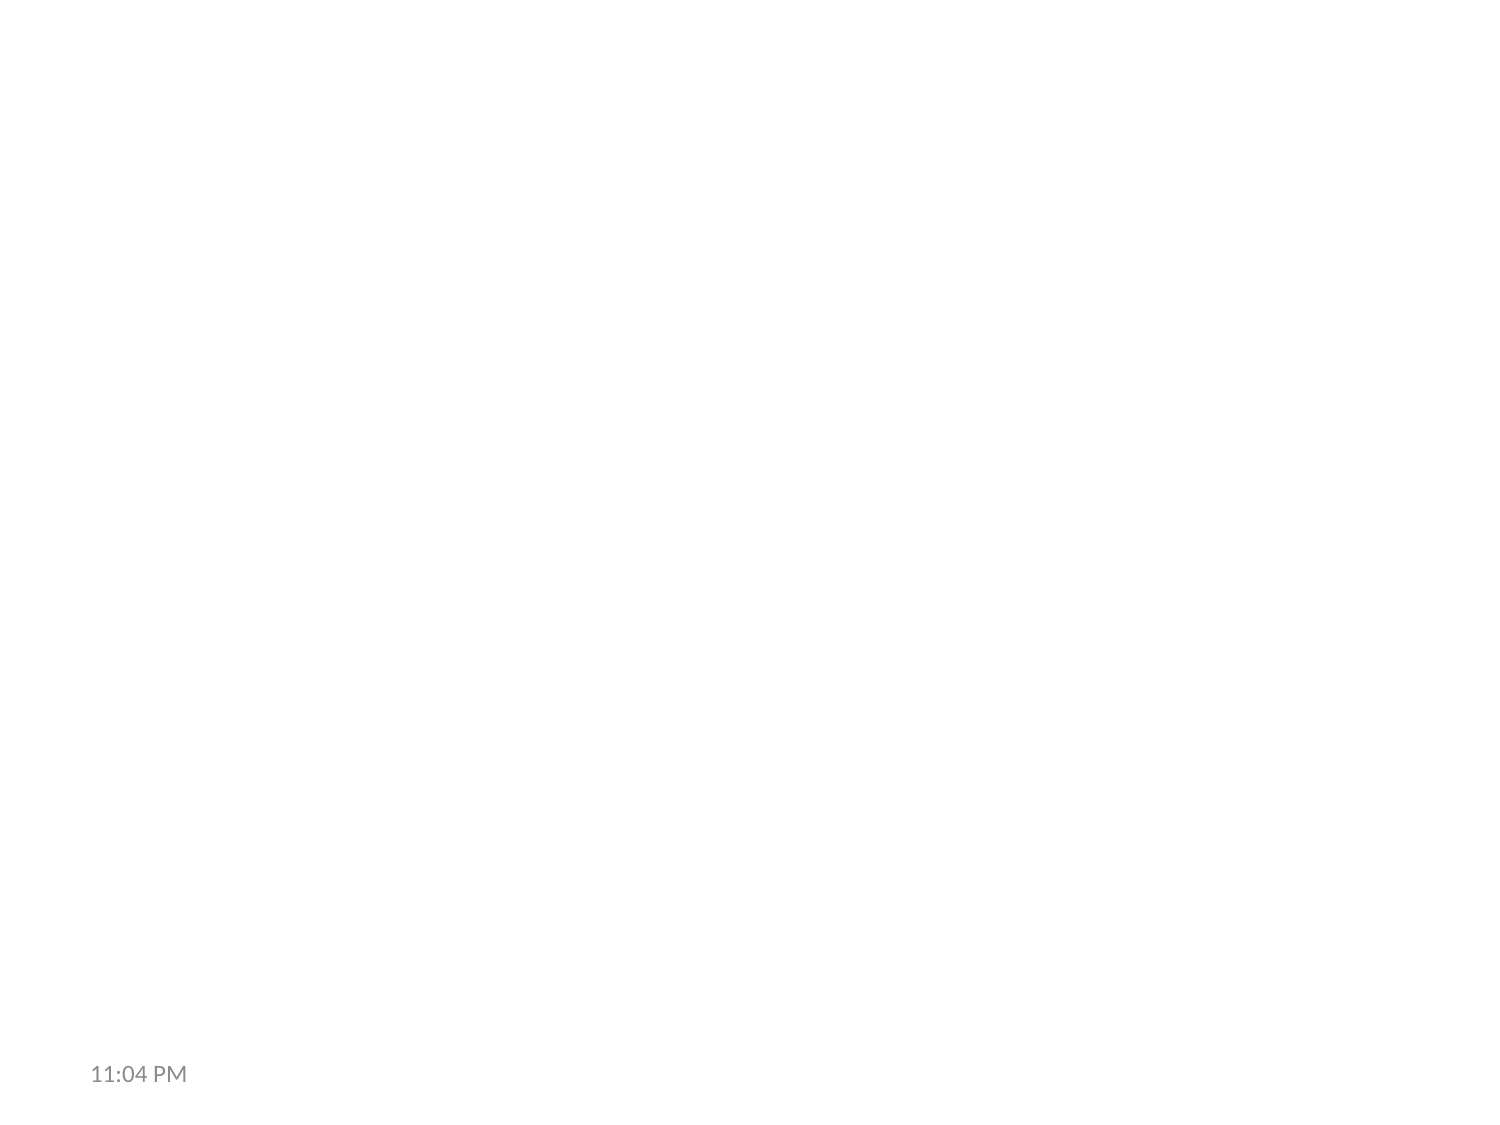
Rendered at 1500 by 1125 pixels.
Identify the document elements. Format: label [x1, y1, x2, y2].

slide_number [75, 1042, 425, 1103]
